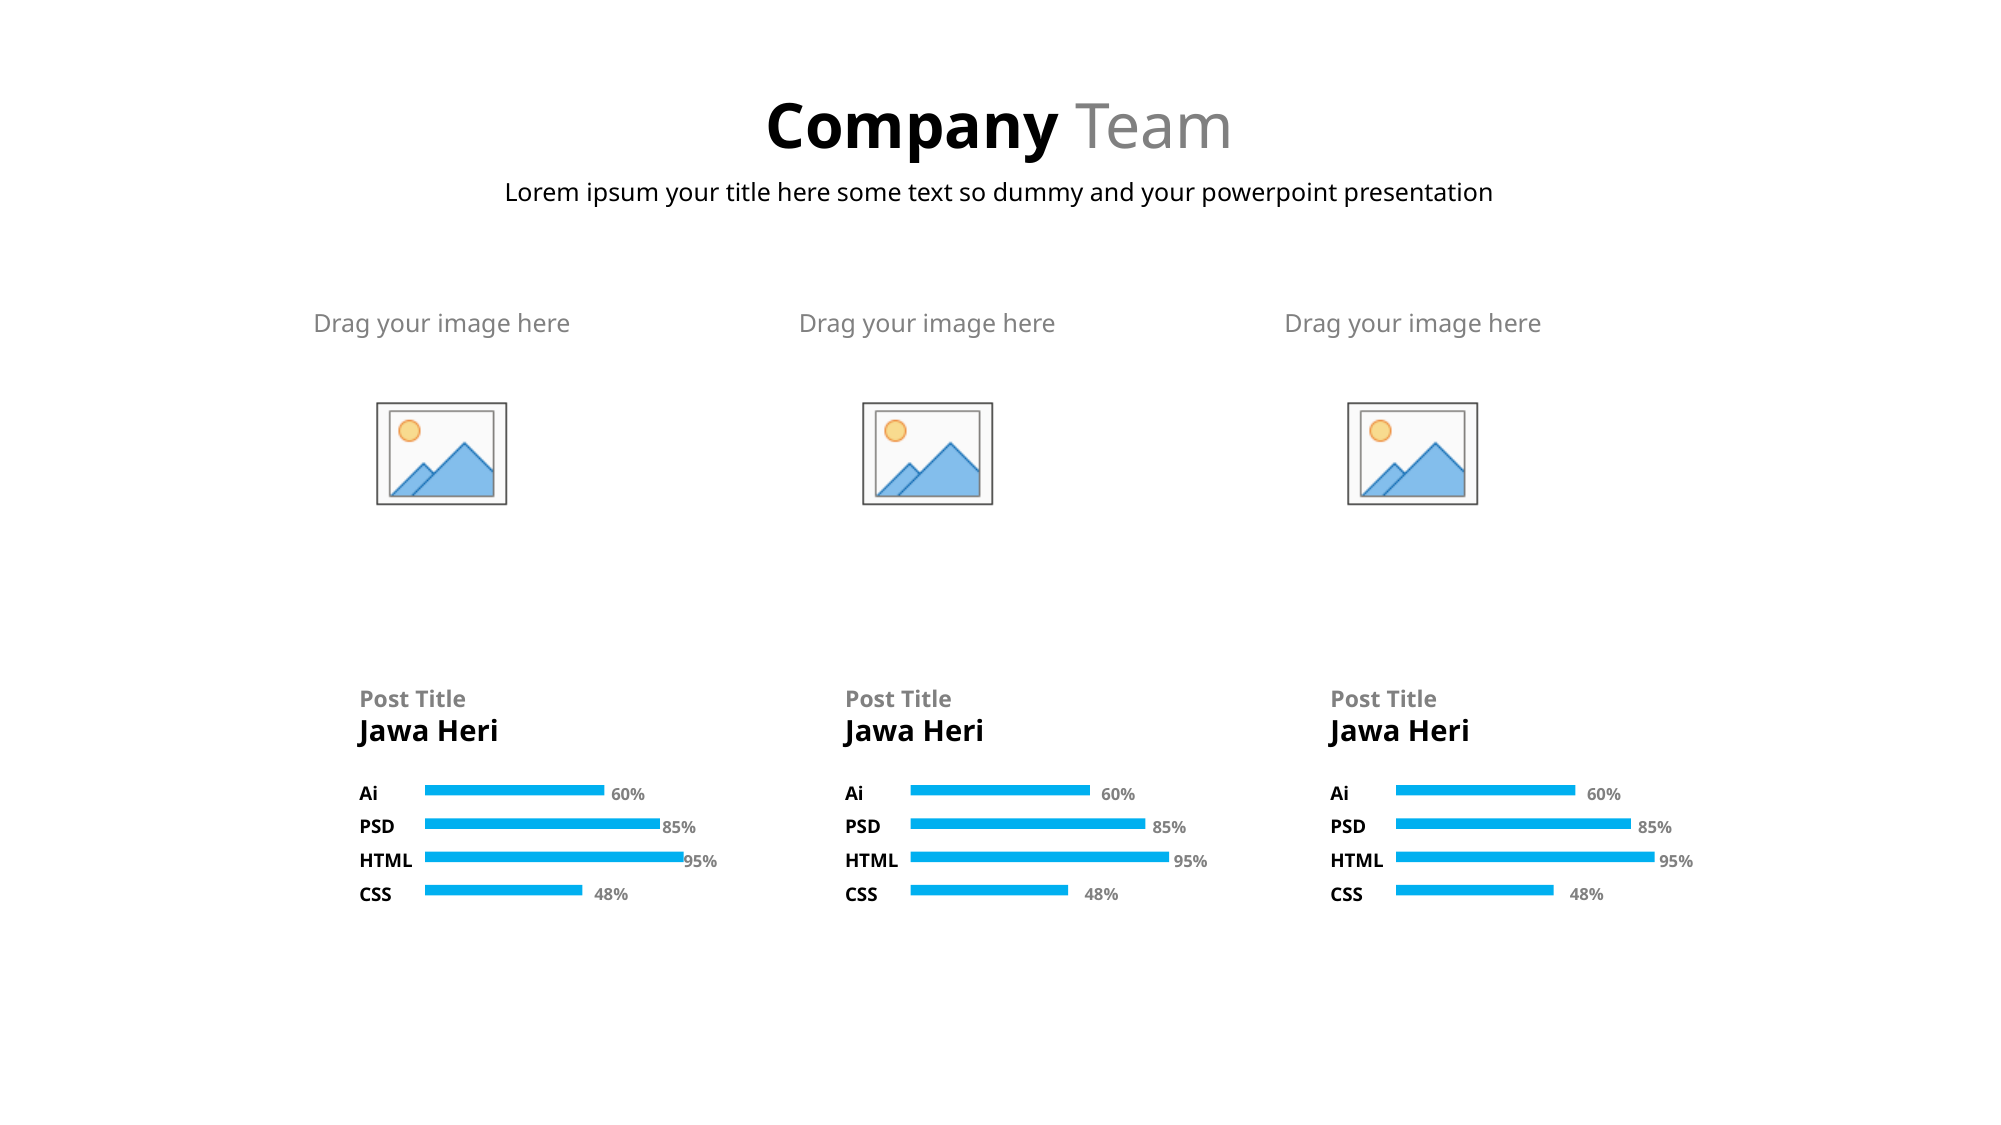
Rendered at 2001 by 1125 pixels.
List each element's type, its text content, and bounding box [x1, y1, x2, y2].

title Company Team [137, 78, 1863, 179]
picture [748, 299, 1107, 610]
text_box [1315, 677, 1742, 914]
subtitle Lorem ipsum your title here some text so dummy and your powerpoint presentation [137, 179, 1863, 222]
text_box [830, 677, 1257, 914]
picture [262, 299, 622, 610]
picture [1233, 299, 1593, 610]
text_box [344, 677, 767, 914]
